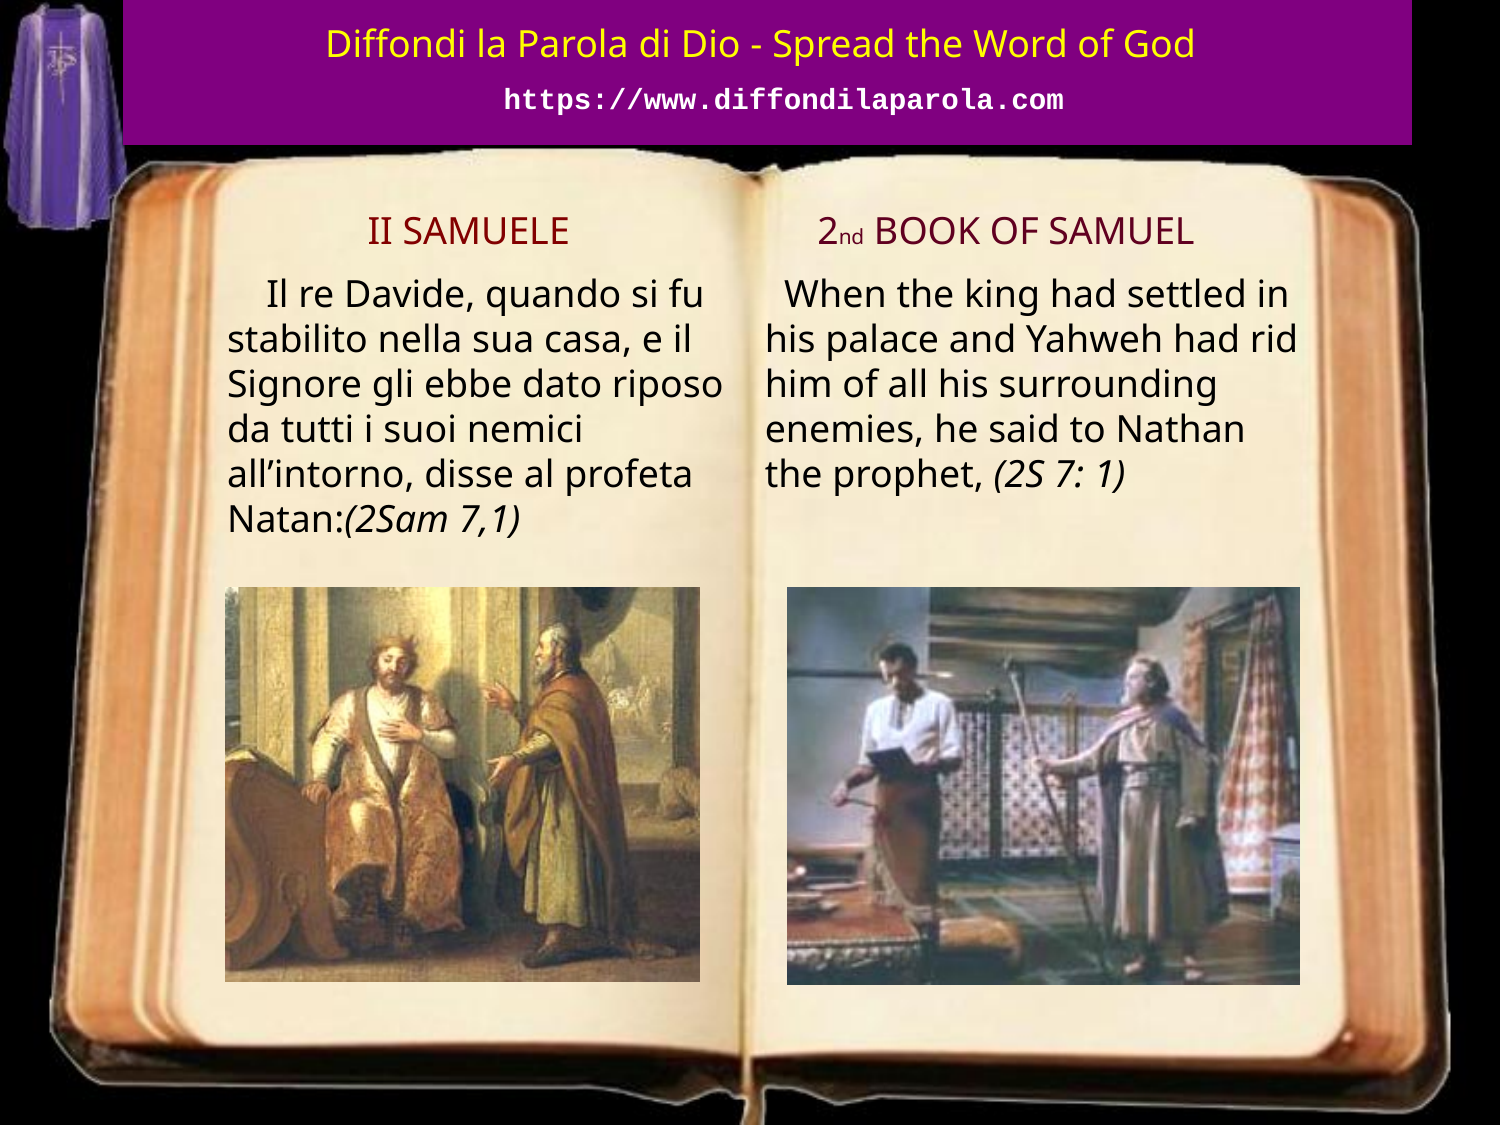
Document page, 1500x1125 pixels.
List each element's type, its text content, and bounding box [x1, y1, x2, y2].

text_box Il re Davide, quando si fu stabilito nella sua casa, e il Signore gli ebbe dato riposo da tutti i suoi nemici all’intorno, disse al profeta Natan:(2Sam 7,1) [212, 262, 750, 593]
text_box II SAMUELE [187, 199, 749, 260]
text_box Diffondi la Parola di Dio - Spread the Word of God https://www.diffondilaparola.com [123, 0, 1412, 145]
text_box When the king had settled in his palace and Yahweh had rid him of all his surrounding enemies, he said to Nathan the prophet, (2S 7: 1) [750, 262, 1325, 503]
text_box 2nd BOOK OF SAMUEL [749, 199, 1263, 260]
picture [0, 0, 1500, 1125]
